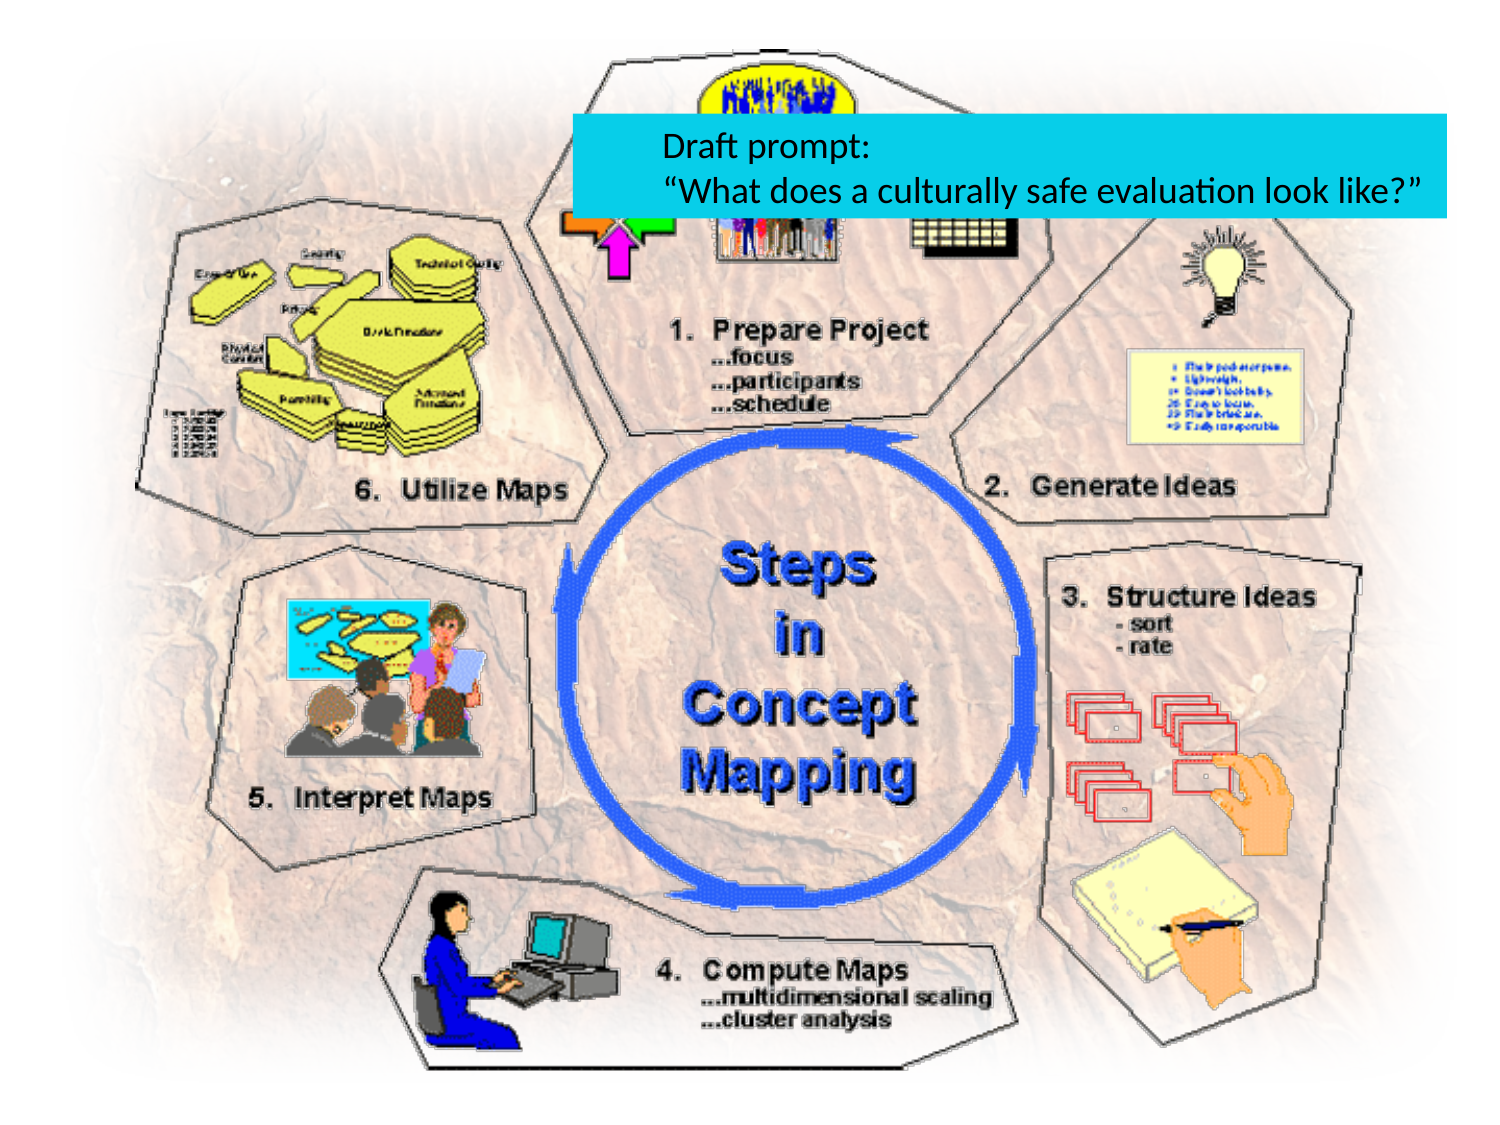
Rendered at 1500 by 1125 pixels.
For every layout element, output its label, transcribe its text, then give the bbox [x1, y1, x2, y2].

picture [135, 49, 1365, 1074]
text_box Draft prompt: “What does a culturally safe evaluation look like?” [1369, 113, 1447, 219]
